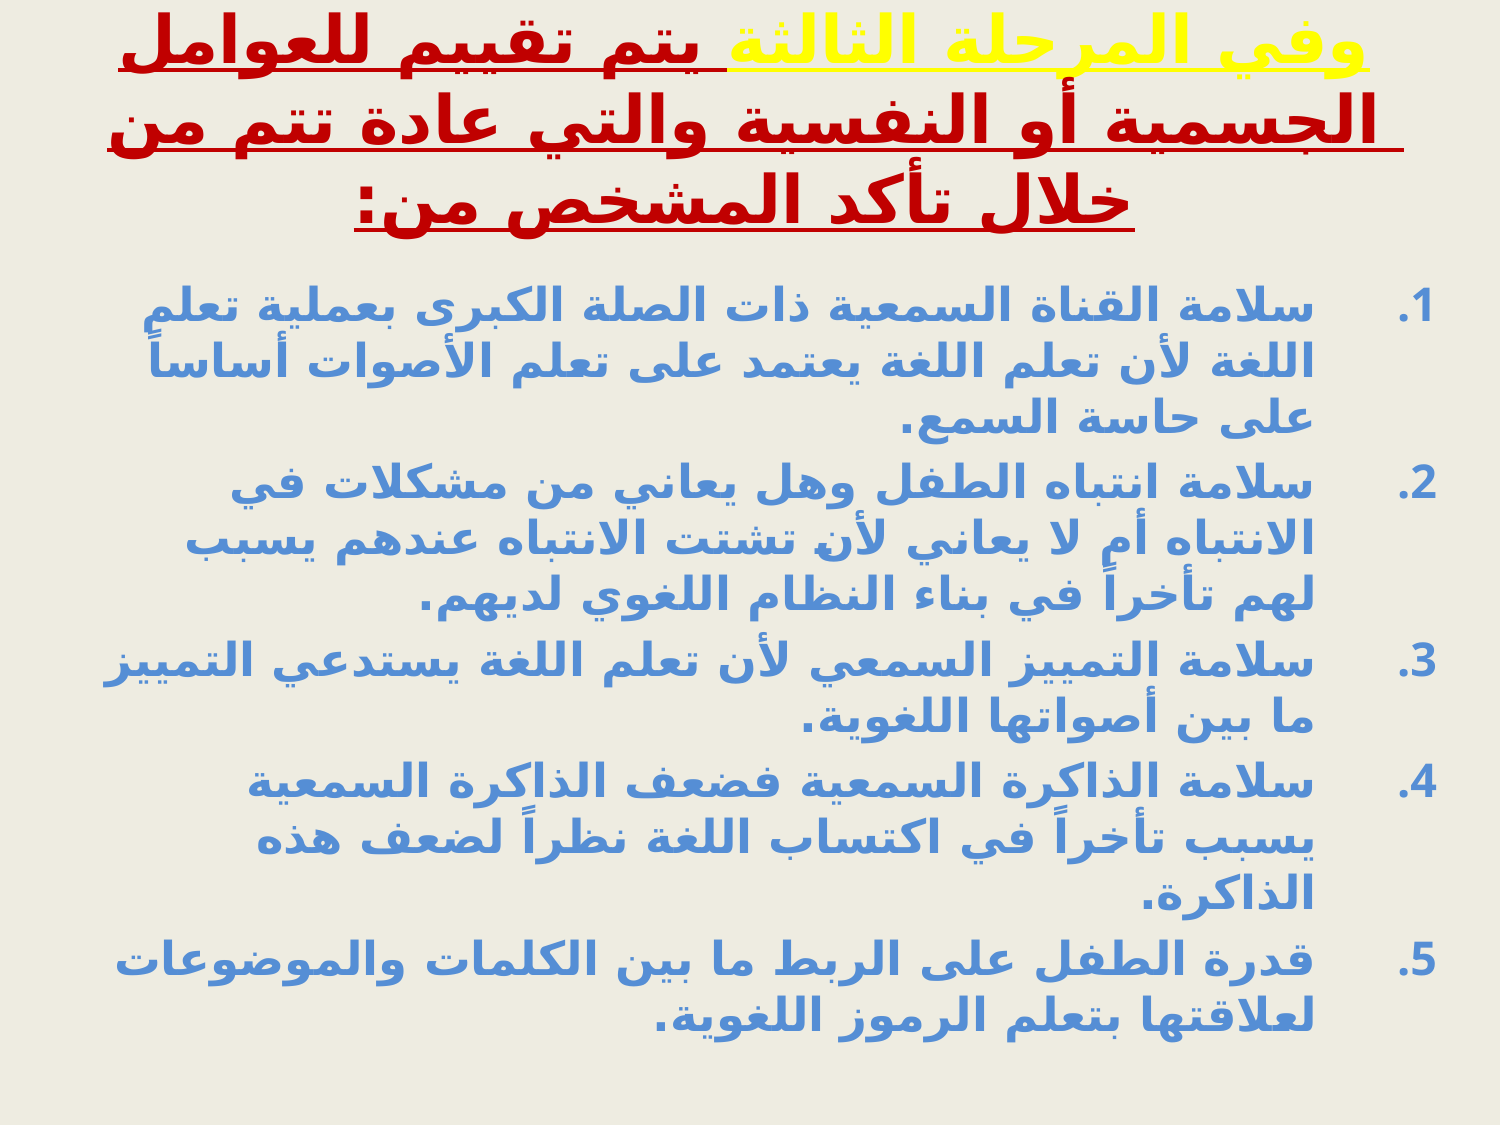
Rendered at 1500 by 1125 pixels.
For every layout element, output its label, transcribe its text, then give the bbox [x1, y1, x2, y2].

subtitle سلامة القناة السمعية ذات الصلة الكبرى بعملية تعلم اللغة لأن تعلم اللغة يعتمد على تعلم الأصوات أساساً على حاسة السمع. سلامة انتباه الطفل وهل يعاني من مشكلات في الانتباه أم لا يعاني لأن تشتت الانتباه عندهم يسبب لهم تأخراً في بناء النظام اللغوي لديهم. سلامة التمييز السمعي لأن تعلم اللغة يستدعي التمييز ما بين أصواتها اللغوية. سلامة الذاكرة السمعية فضعف الذاكرة السمعية يسبب تأخراً في اكتساب اللغة نظراً لضعف هذه الذاكرة. قدرة الطفل على الربط ما بين الكلمات والموضوعات لعلاقتها بتعلم الرموز اللغوية. [82, 222, 1430, 1055]
title وفي المرحلة الثالثة يتم تقييم للعوامل الجسمية أو النفسية والتي عادة تتم من خلال تأكد المشخص من: [70, 46, 1418, 188]
